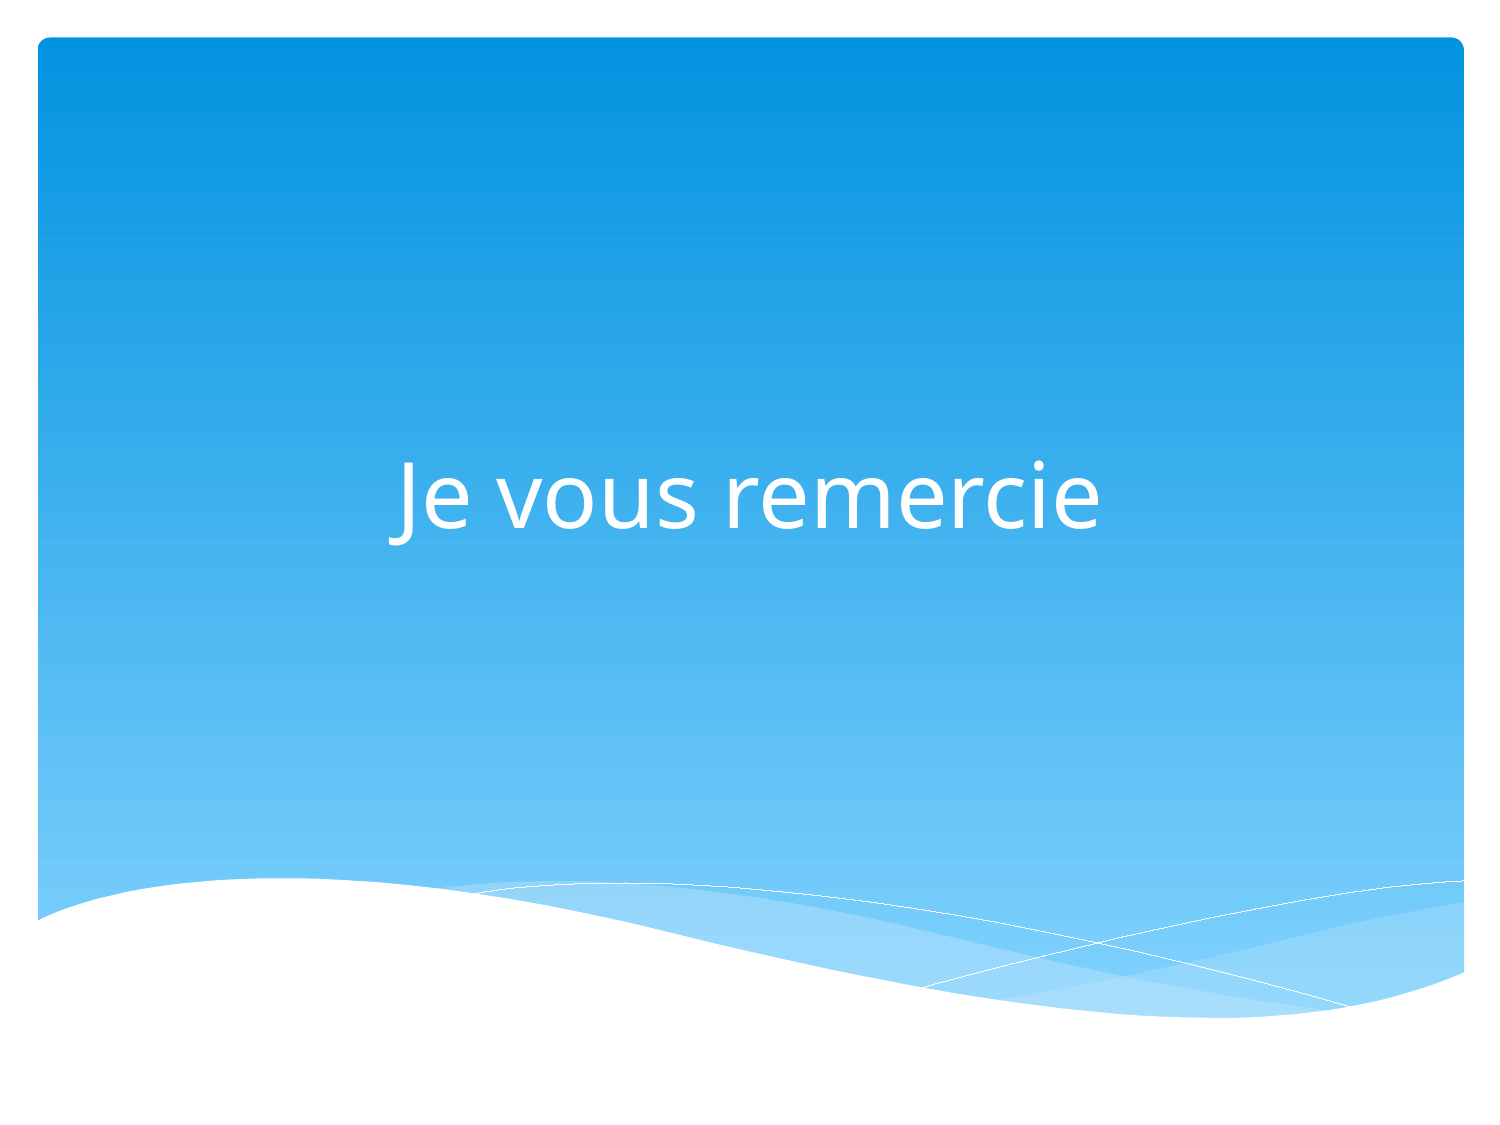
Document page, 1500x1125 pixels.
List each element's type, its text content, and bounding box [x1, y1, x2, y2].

title Je vous remercie [112, 262, 1388, 555]
